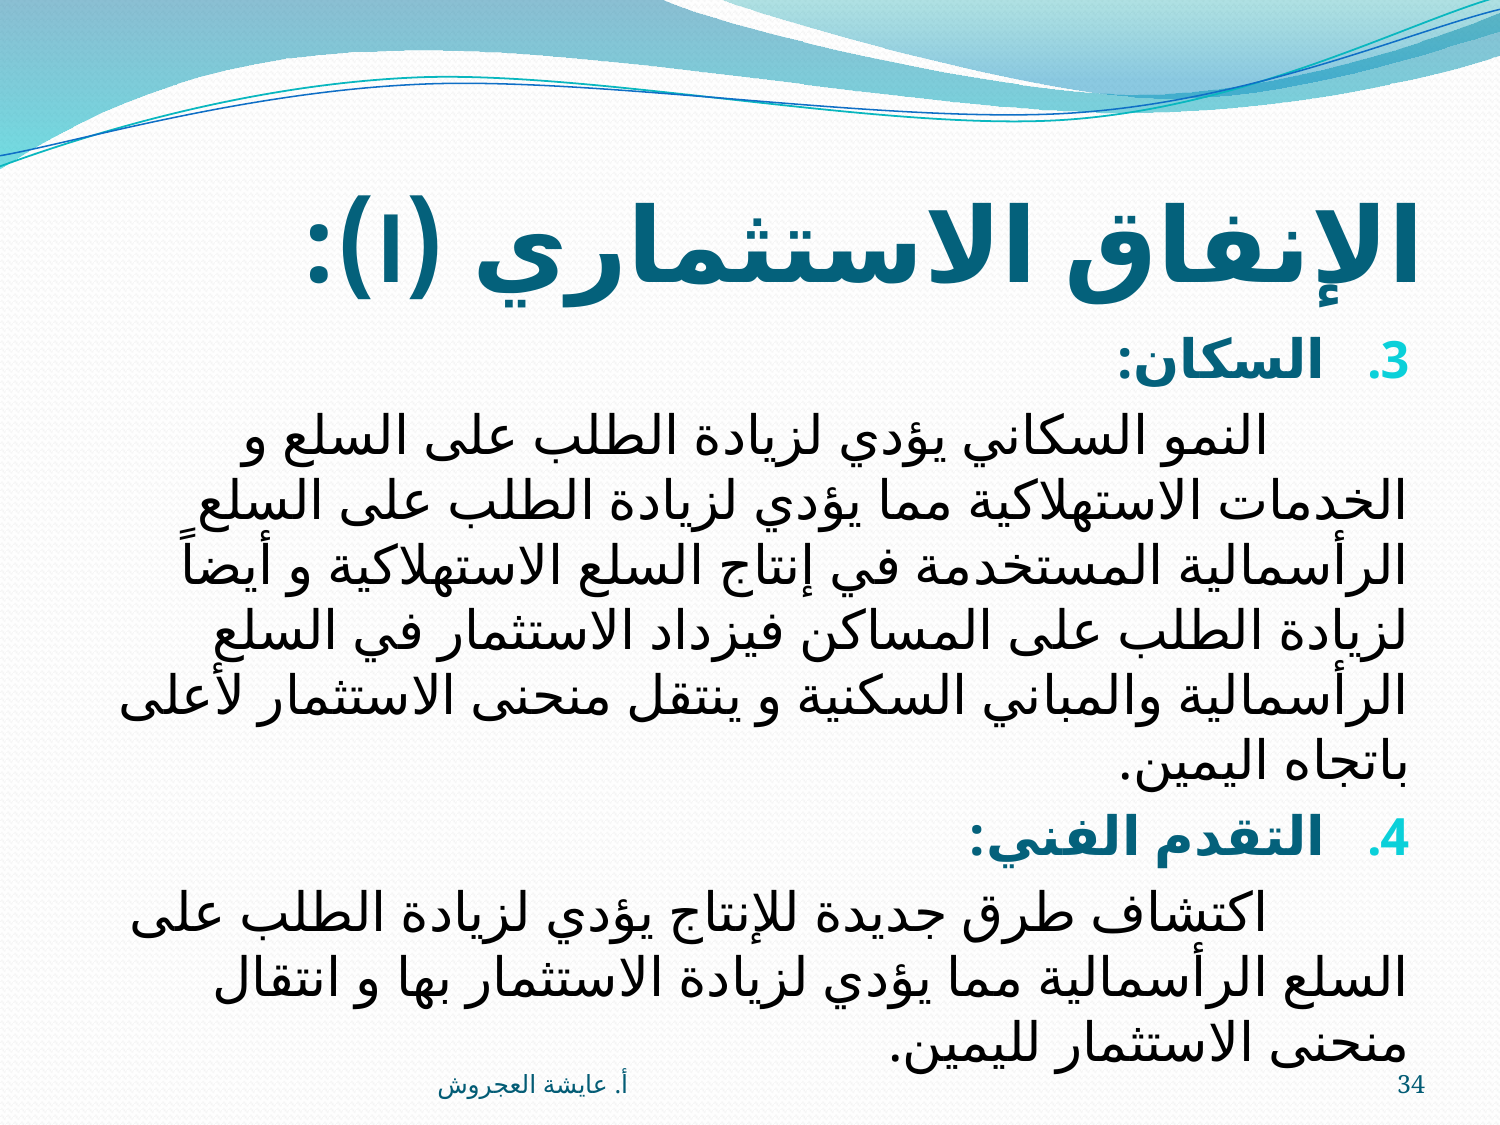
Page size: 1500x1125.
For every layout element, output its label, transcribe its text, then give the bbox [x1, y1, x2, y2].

slide_number 34 [1299, 1042, 1425, 1103]
title الإنفاق الاستثماري (I): [75, 115, 1425, 303]
list السكان: النمو السكاني يؤدي لزيادة الطلب على السلع و الخدمات الاستهلاكية مما يؤدي لزيادة الطلب على السلع الرأسمالية المستخدمة في إنتاج السلع الاستهلاكية و أيضاً لزيادة الطلب على المساكن فيزداد الاستثمار في السلع الرأسمالية والمباني السكنية و ينتقل منحنى الاستثمار لأعلى باتجاه اليمين. التقدم الفني: اكتشاف طرق جديدة للإنتاج يؤدي لزيادة الطلب على السلع الرأسمالية مما يؤدي لزيادة الاستثمار بها و انتقال منحنى الاستثمار لليمين. [75, 317, 1425, 1038]
footer أ. عايشة العجروش [437, 1042, 988, 1103]
